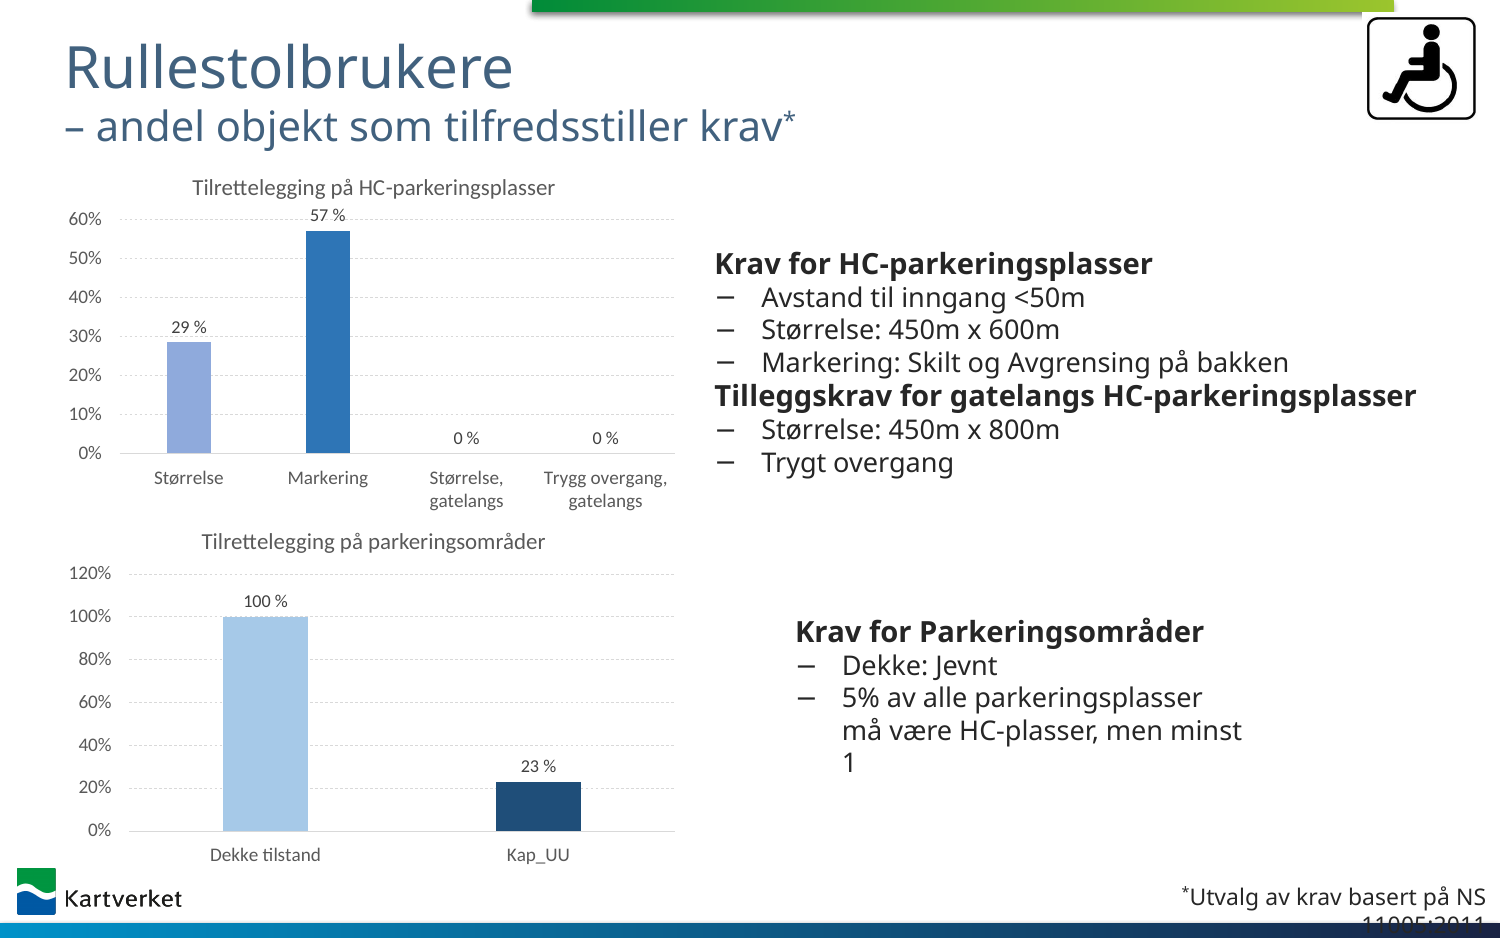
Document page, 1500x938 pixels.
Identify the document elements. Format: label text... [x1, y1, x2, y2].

picture [62, 166, 686, 519]
text_box Krav for HC-parkeringsplasser Avstand til inngang <50m Størrelse: 450m x 600m Markering: Skilt og Avgrensing på bakken Tilleggskrav for gatelangs HC-parkeringsplasser Størrelse: 450m x 800m Trygt overgang [699, 237, 1433, 485]
picture [62, 520, 686, 874]
text_box Rullestolbrukere – andel objekt som tilfredsstiller krav* [49, 25, 1431, 158]
text_box Krav for Parkeringsområder Dekke: Jevnt 5% av alle parkeringsplasser må være HC-plasser, men minst 1 [780, 605, 1261, 786]
picture [1362, 12, 1481, 126]
text_box *Utvalg av krav basert på NS 11005:2011 [1068, 873, 1500, 938]
